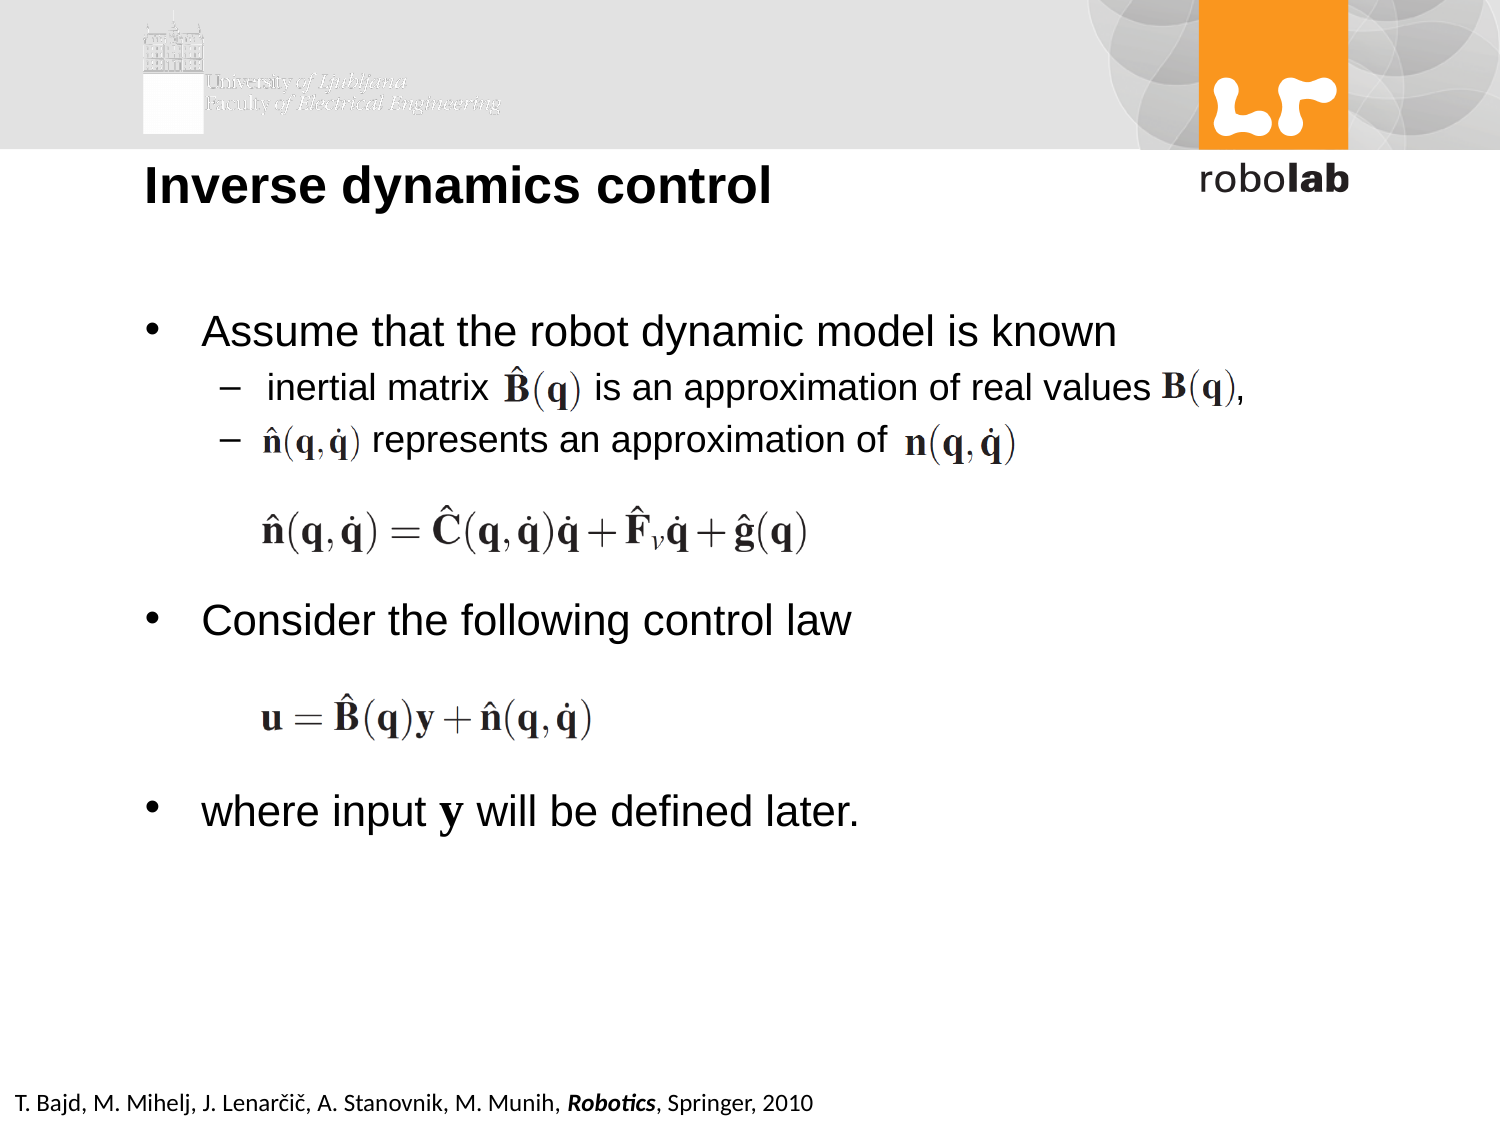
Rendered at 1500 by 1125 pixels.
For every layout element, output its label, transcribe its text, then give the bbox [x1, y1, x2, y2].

picture [259, 418, 360, 465]
list Assume that the robot dynamic model is known inertial matrix is an approximation of real values , represents an approximation of Consider the following control law where input y will be defined later. [129, 295, 1311, 1034]
title Inverse dynamics control [129, 94, 1311, 272]
picture [903, 418, 1016, 469]
picture [255, 503, 810, 563]
picture [501, 359, 586, 415]
picture [1159, 363, 1236, 411]
picture [254, 685, 594, 750]
picture [998, 0, 1500, 196]
picture [143, 10, 501, 94]
